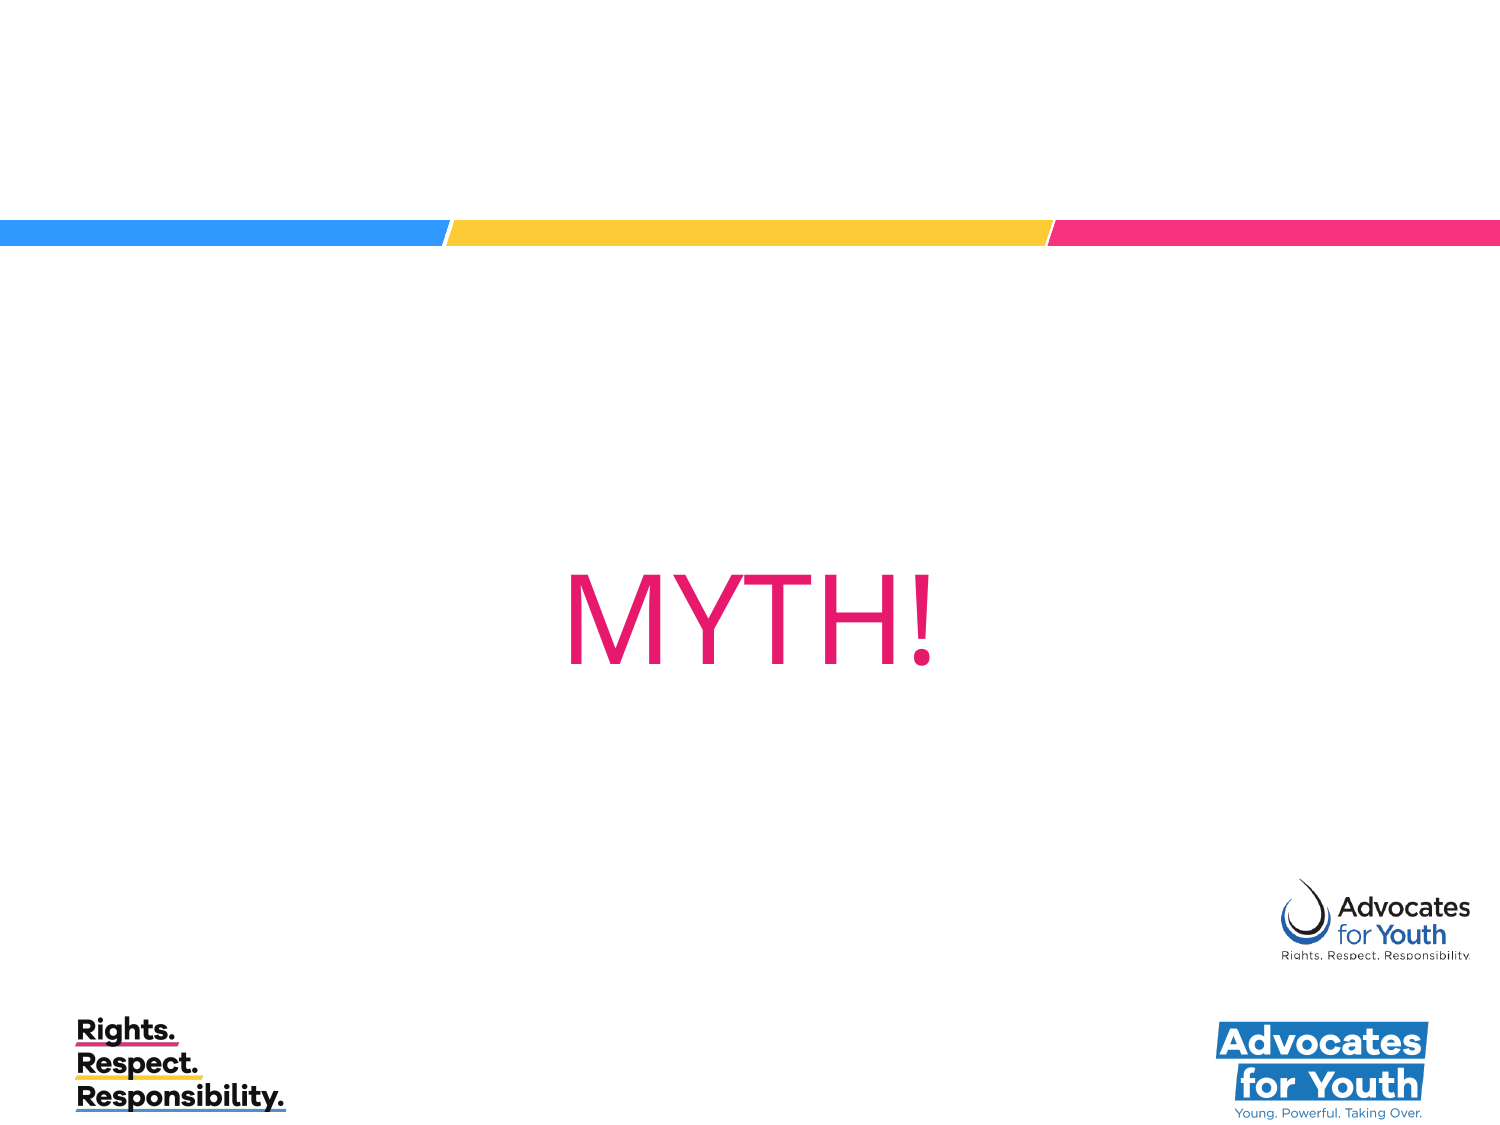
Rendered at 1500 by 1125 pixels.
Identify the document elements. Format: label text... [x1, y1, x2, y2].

list MYTH! [103, 240, 1397, 901]
picture [0, 207, 1500, 258]
picture [1280, 878, 1470, 960]
